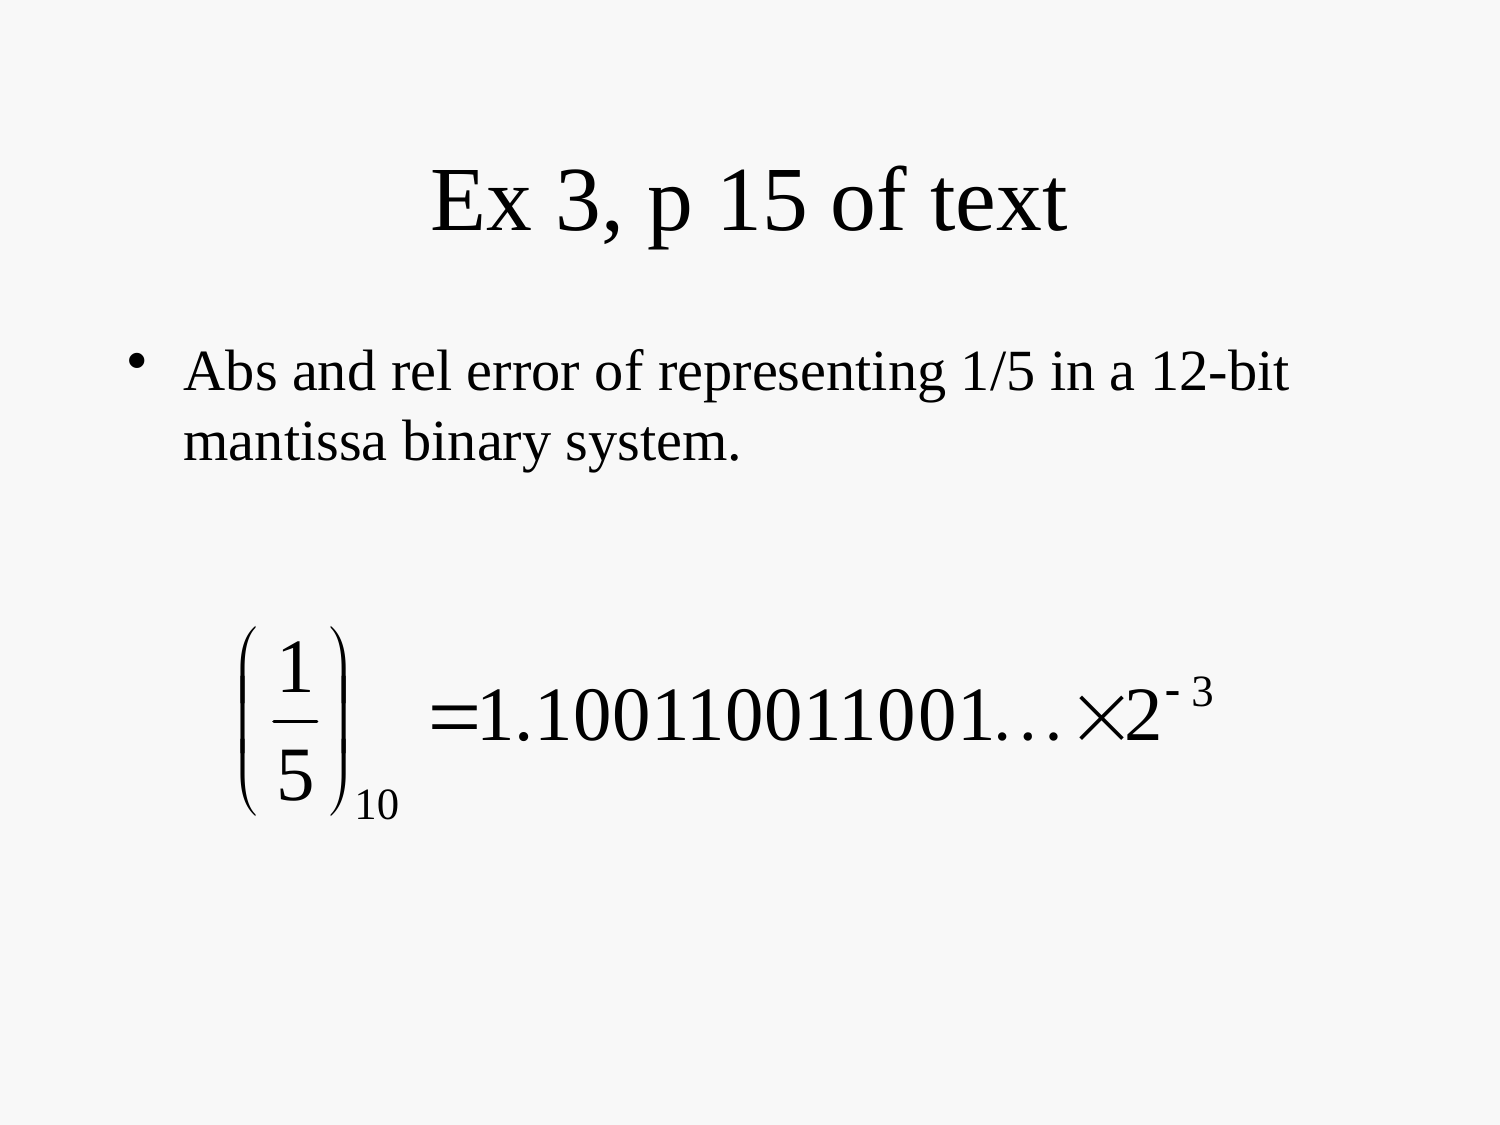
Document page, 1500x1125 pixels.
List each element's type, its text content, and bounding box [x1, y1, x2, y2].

title Ex 3, p 15 of text [112, 99, 1388, 288]
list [224, 612, 1226, 838]
list Abs and rel error of representing 1/5 in a 12-bit mantissa binary system. [112, 324, 1451, 576]
